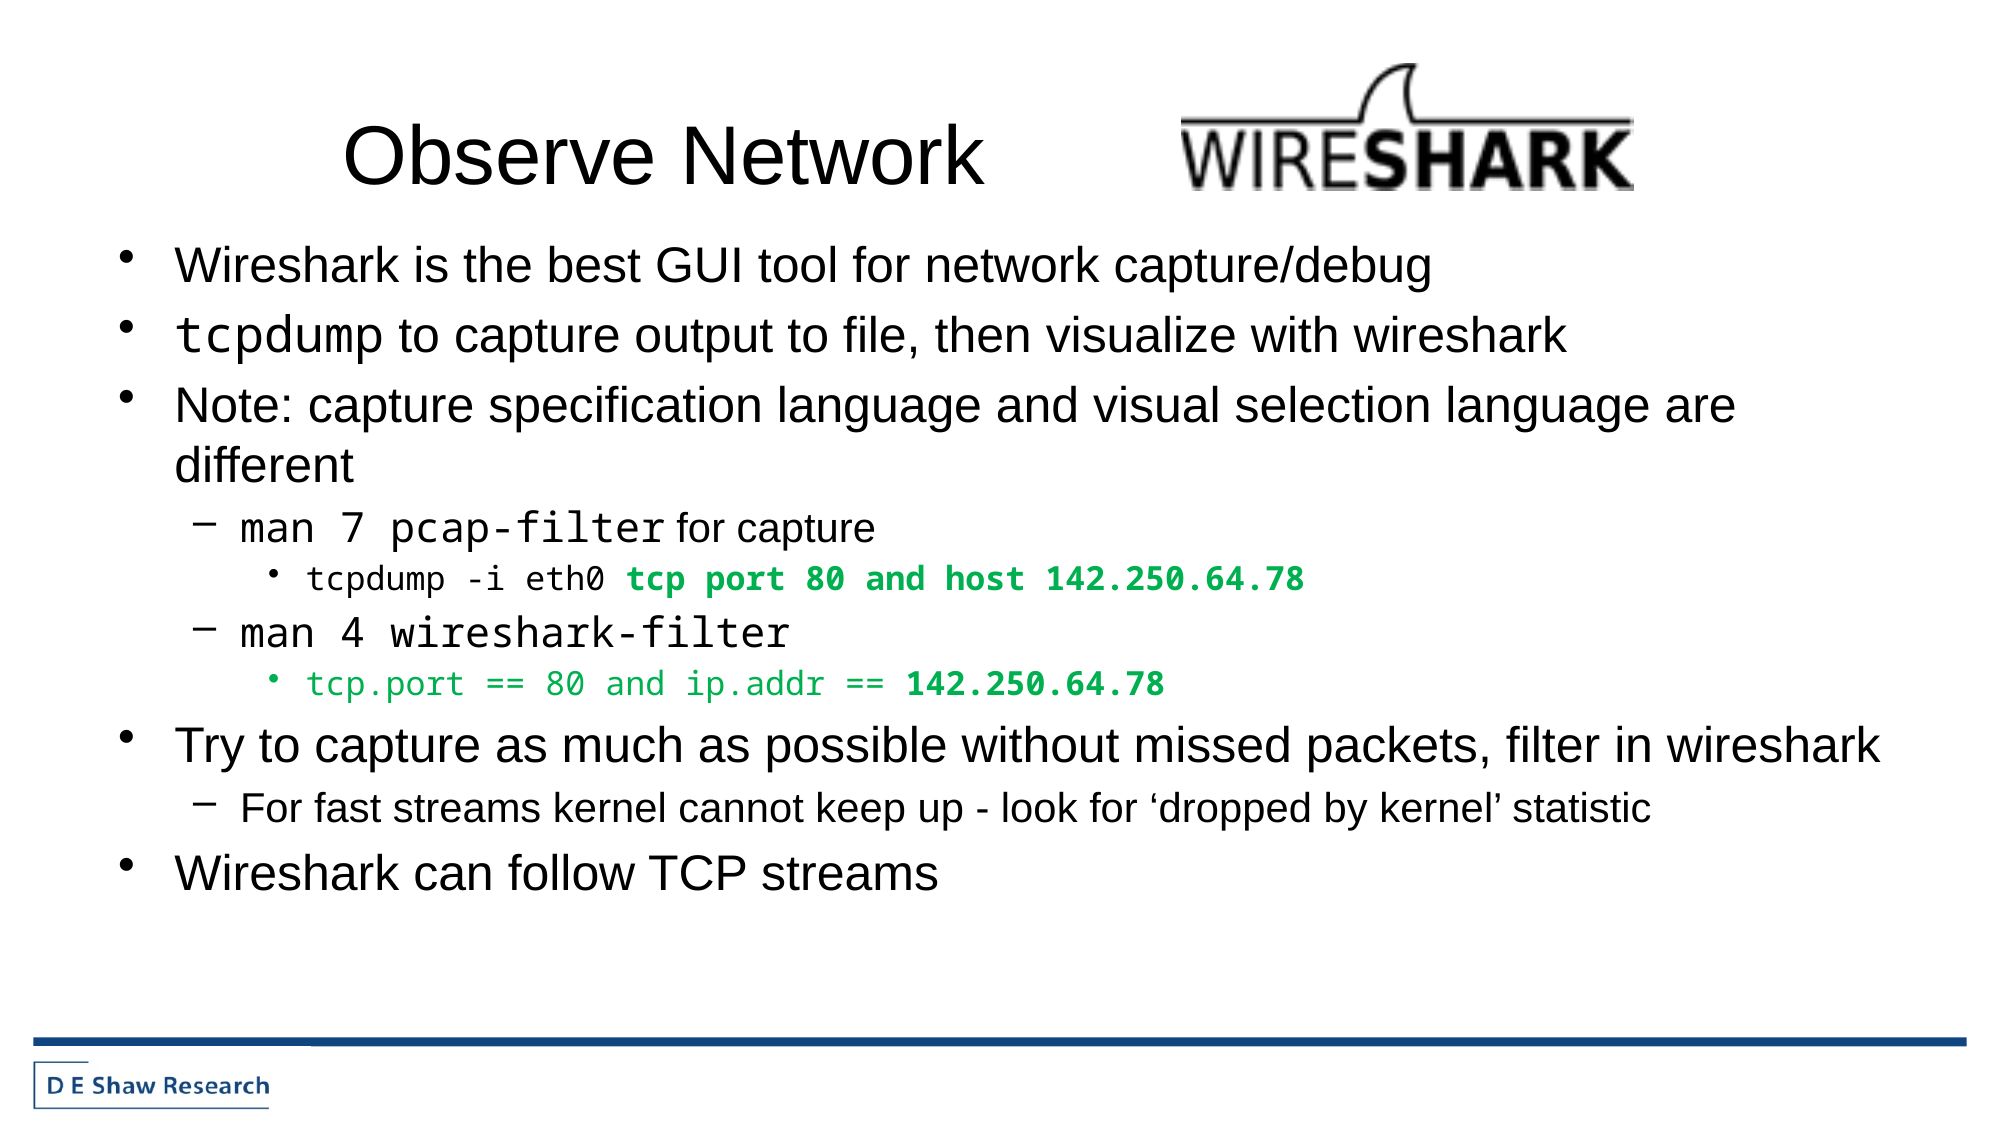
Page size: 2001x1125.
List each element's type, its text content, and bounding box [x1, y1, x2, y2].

picture [10, 1046, 311, 1123]
picture [1181, 63, 1634, 191]
list Wireshark is the best GUI tool for network capture/debug tcpdump to capture output to file, then visualize with wireshark Note: capture specification language and visual selection language are different man 7 pcap-filter for capture tcpdump -i eth0 tcp port 80 and host 142.250.64.78 man 4 wireshark-filter tcp.port == 80 and ip.addr == 142.250.64.78 Try to capture as much as possible without missed packets, filter in wireshark For fast streams kernel cannot keep up - look for ‘dropped by kernel’ statistic Wireshark can follow TCP streams [103, 224, 1904, 968]
title Observe Network [0, 57, 1565, 246]
